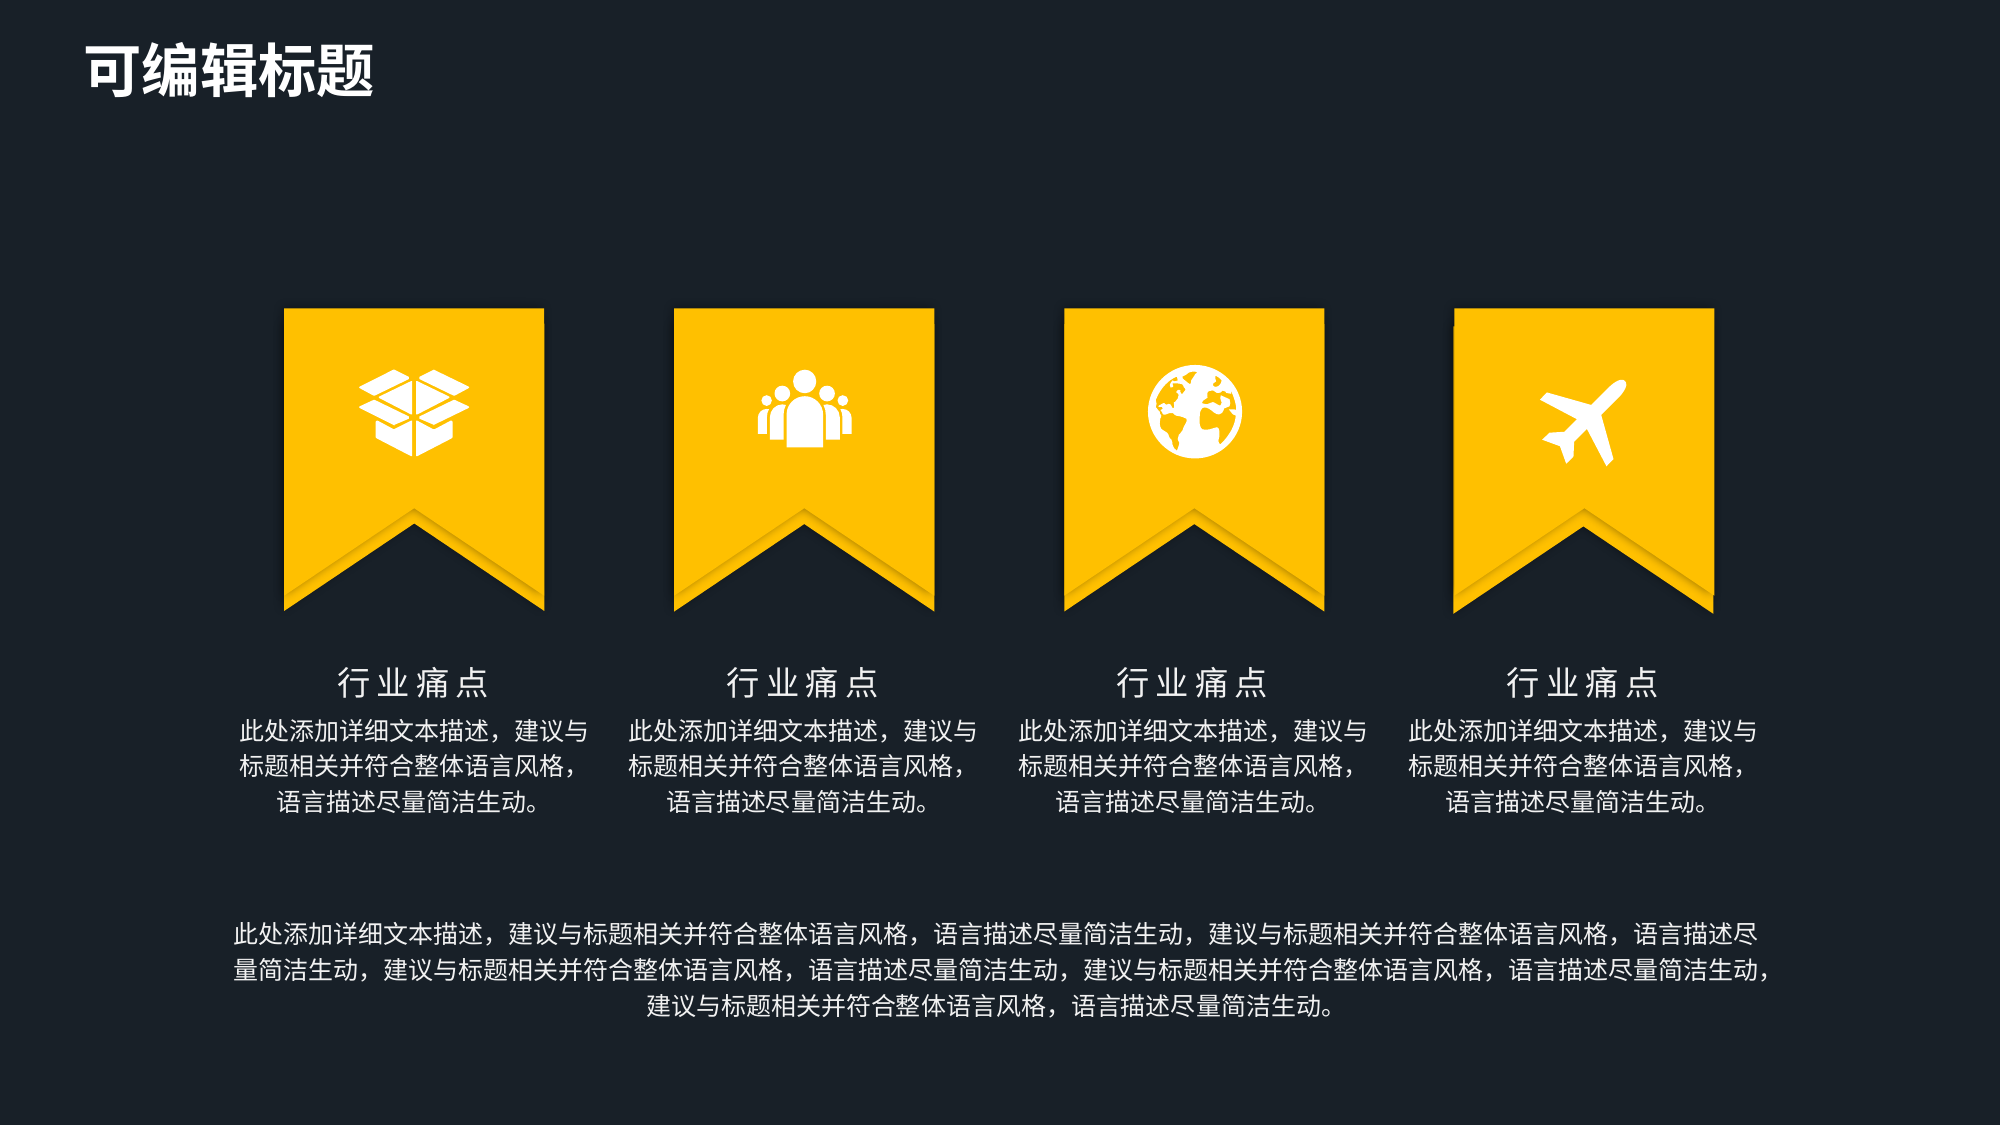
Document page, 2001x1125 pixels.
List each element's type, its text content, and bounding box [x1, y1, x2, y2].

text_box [609, 655, 998, 826]
text_box 此处添加详细文本描述，建议与标题相关并符合整体语言风格，语言描述尽量简洁生动，建议与标题相关并符合整体语言风格，语言描述尽量简洁生动，建议与标题相关并符合整体语言风格，语言描述尽量简洁生动，建议与标题相关并符合整体语言风格，语言描述尽量简洁生动，建议与标题相关并符合整体语言风格，语言描述尽量简洁生动。 [206, 905, 1786, 1028]
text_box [998, 655, 1388, 826]
text_box 可编辑标题 [68, 26, 834, 112]
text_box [1453, 308, 1715, 614]
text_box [1388, 655, 1779, 826]
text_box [219, 655, 609, 826]
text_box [1064, 308, 1325, 612]
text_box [284, 308, 545, 611]
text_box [674, 308, 935, 612]
